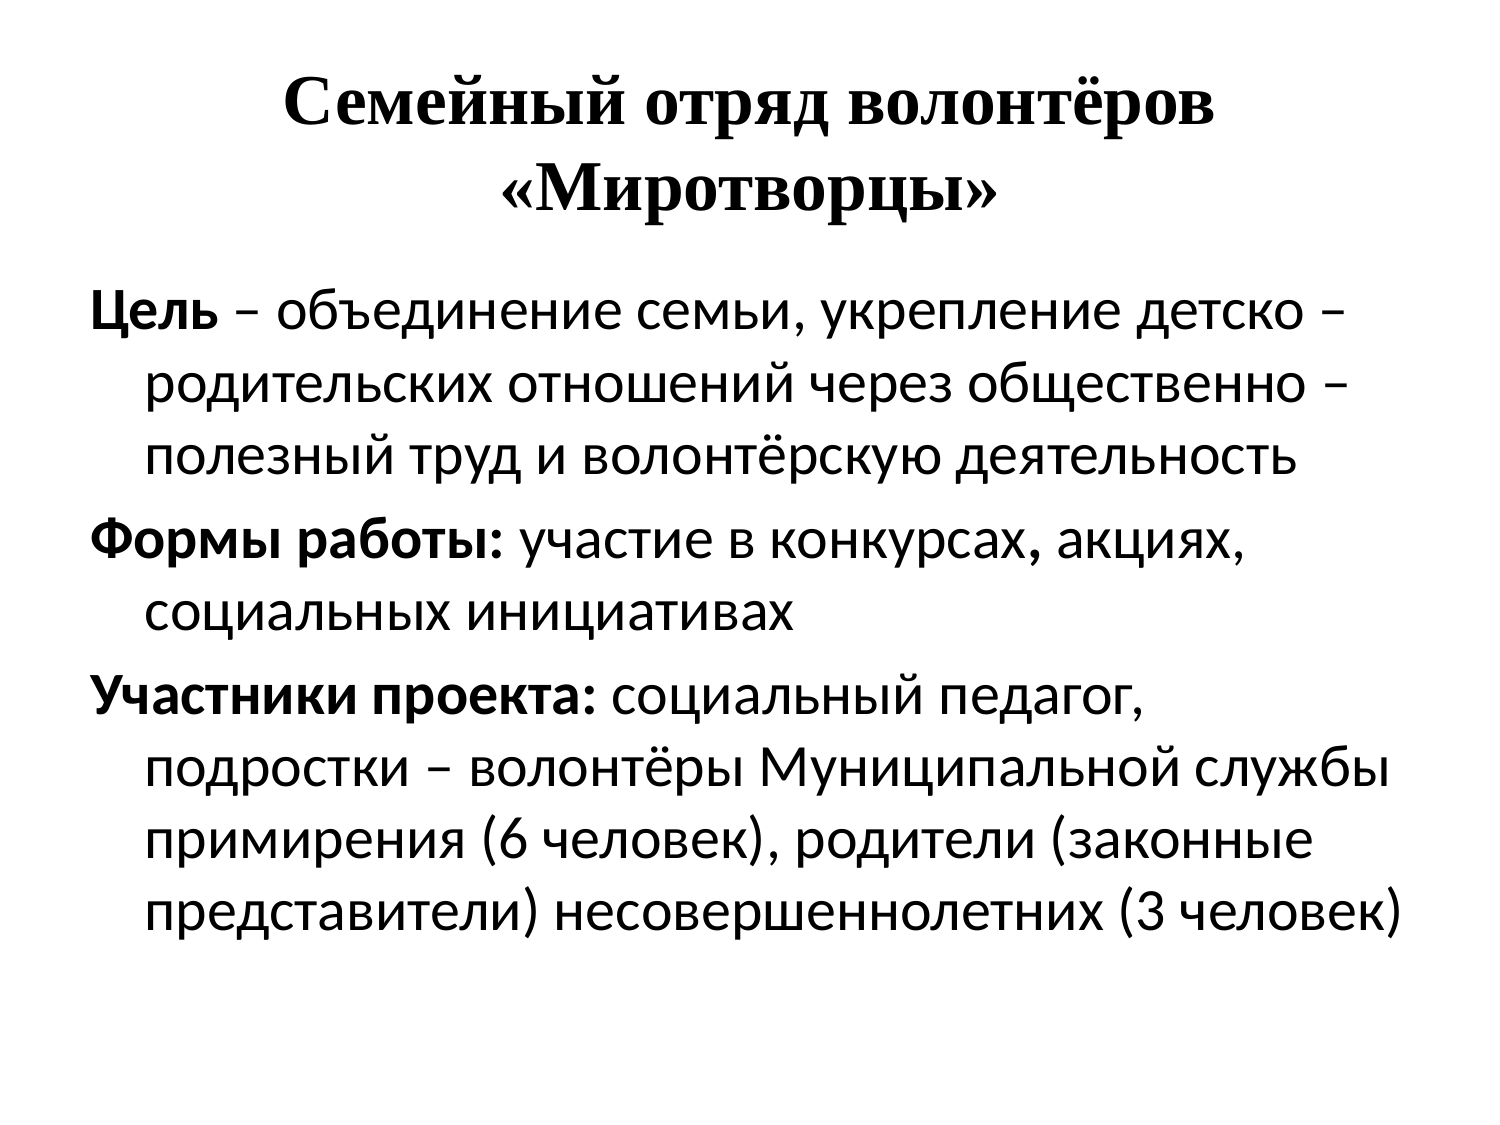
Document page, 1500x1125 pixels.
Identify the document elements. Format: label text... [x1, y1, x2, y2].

title Семейный отряд волонтёров «Миротворцы» [75, 45, 1425, 233]
list Цель – объединение семьи, укрепление детско – родительских отношений через общественно – полезный труд и волонтёрскую деятельность Формы работы: участие в конкурсах, акциях, социальных инициативах Участники проекта: социальный педагог, подростки – волонтёры Муниципальной службы примирения (6 человек), родители (законные представители) несовершеннолетних (3 человек) [75, 262, 1425, 1005]
